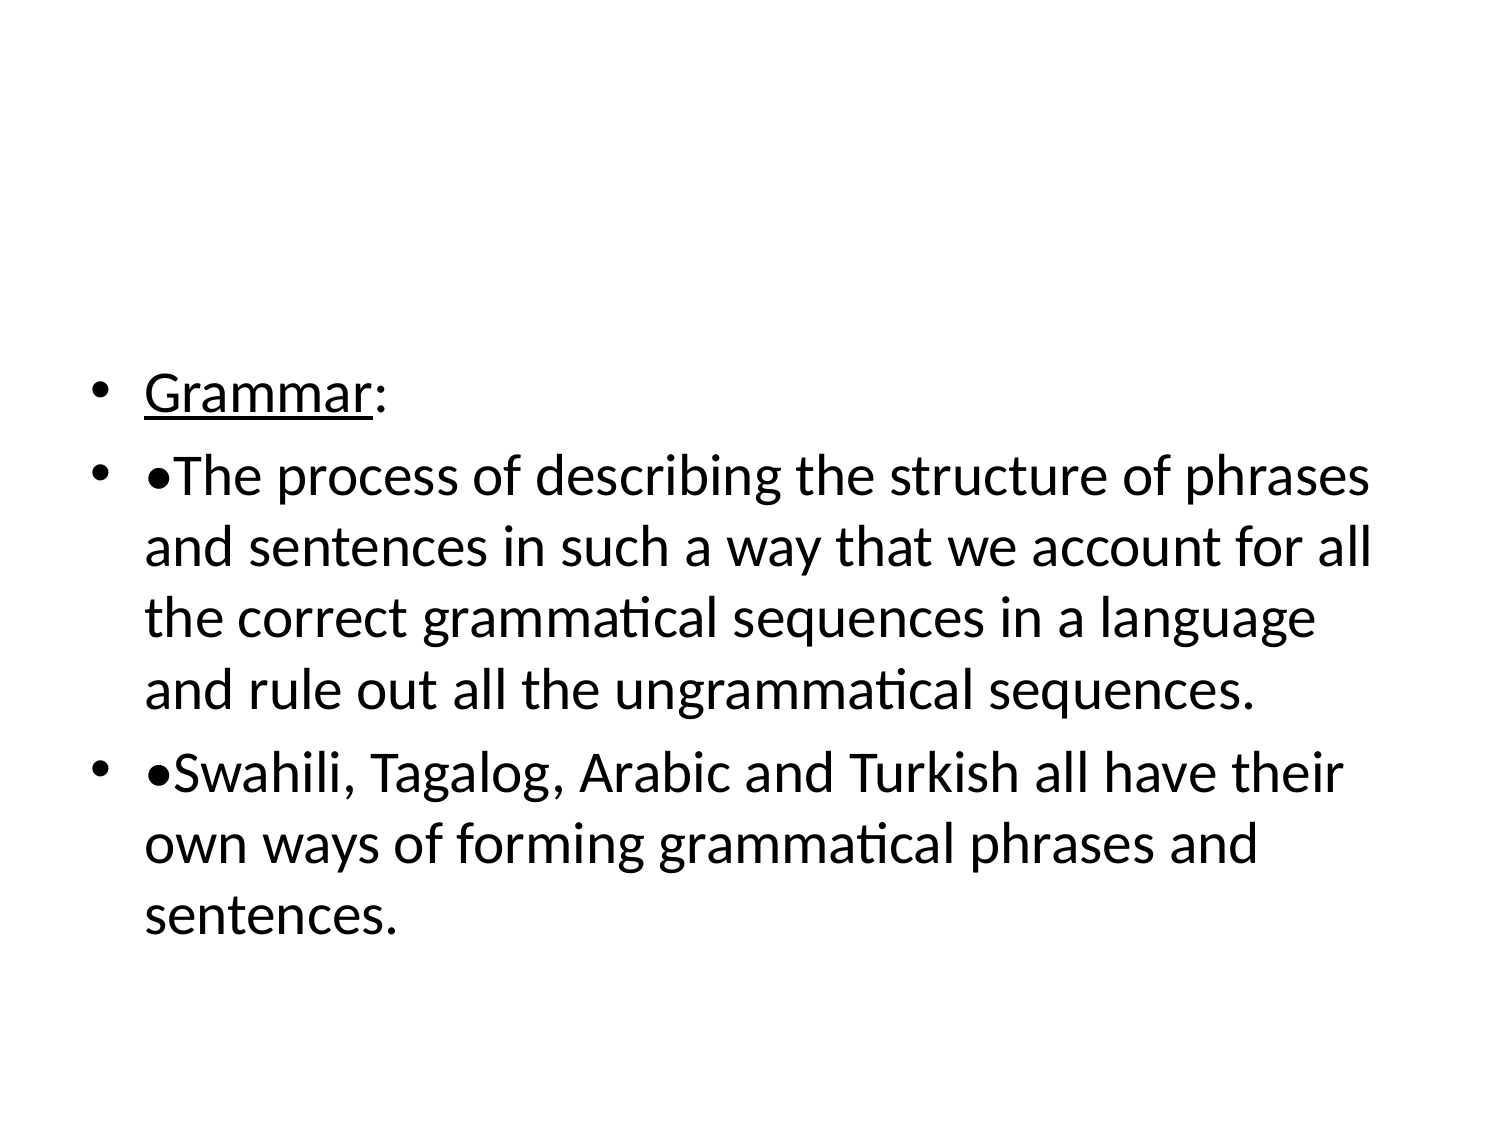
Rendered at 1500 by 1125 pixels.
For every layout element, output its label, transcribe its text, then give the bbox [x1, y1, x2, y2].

list Grammar: •The process of describing the structure of phrases and sentences in such a way that we account for all the correct grammatical sequences in a language and rule out all the ungrammatical sequences. •Swahili, Tagalog, Arabic and Turkish all have their own ways of forming grammatical phrases and sentences. [75, 262, 1425, 1005]
